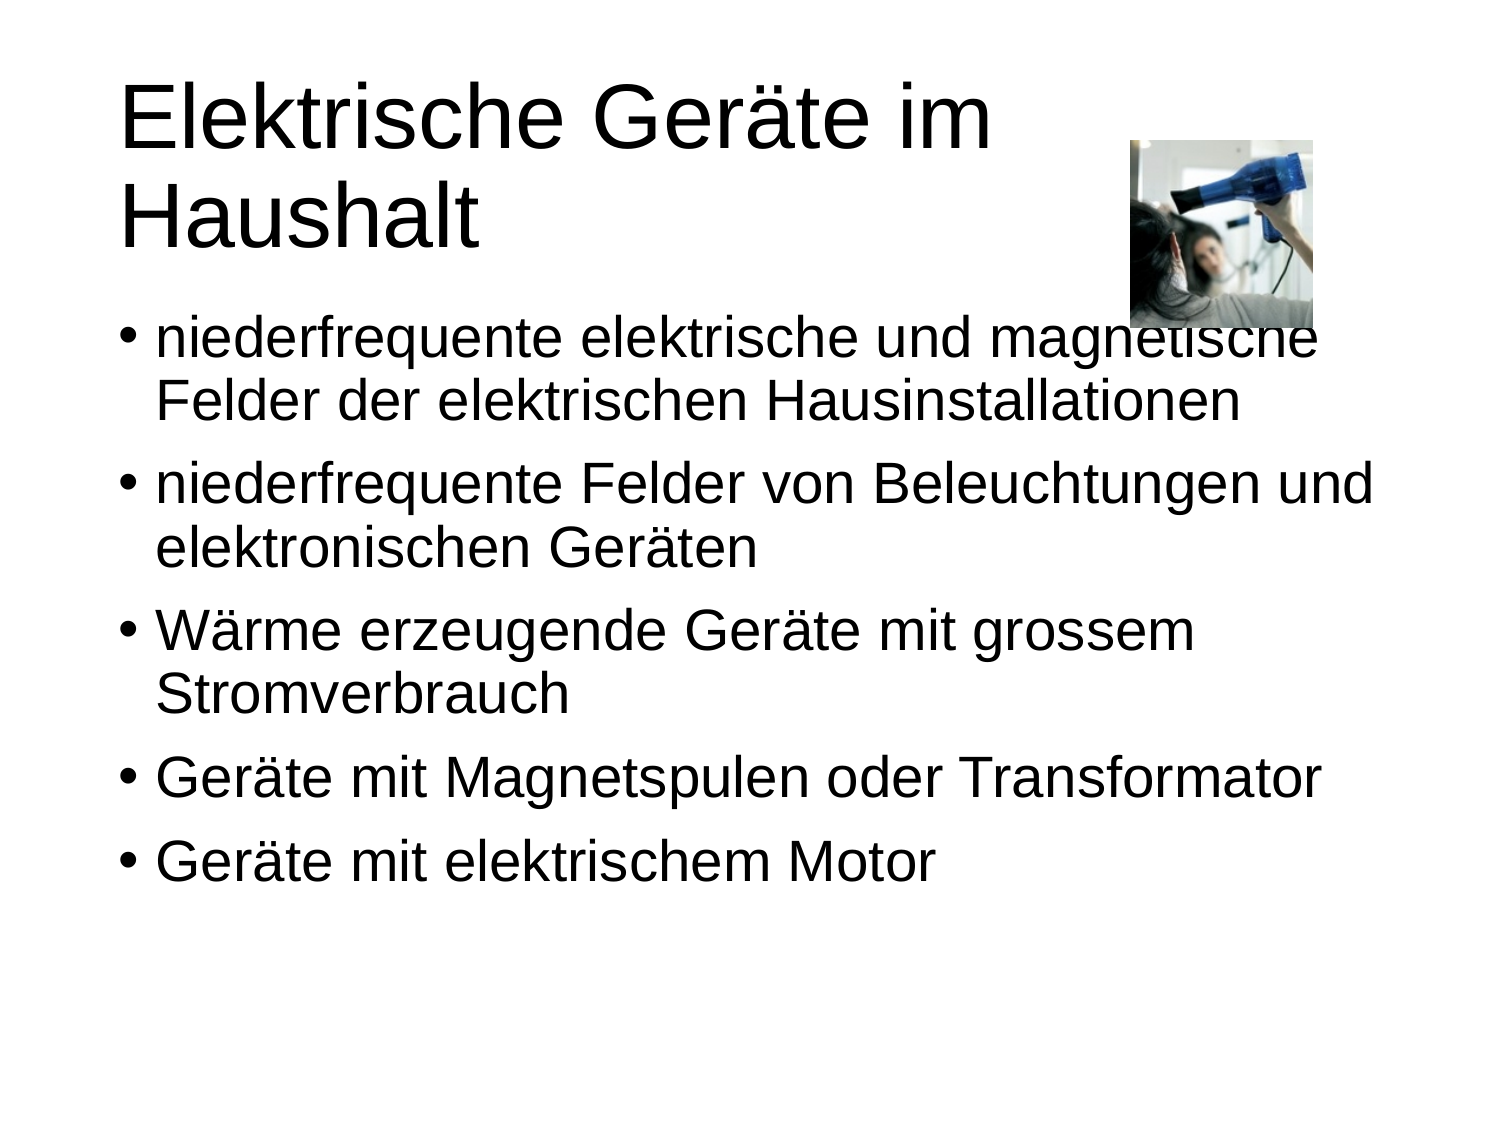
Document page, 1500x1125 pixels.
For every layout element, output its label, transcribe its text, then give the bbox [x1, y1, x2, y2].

title Elektrische Geräte im Haushalt [103, 59, 1397, 278]
picture [1130, 140, 1313, 329]
list niederfrequente elektrische und magnetische Felder der elektrischen Hausinstallationen niederfrequente Felder von Beleuchtungen und elektronischen Geräten Wärme erzeugende Geräte mit grossem Stromverbrauch Geräte mit Magnetspulen oder Transformator Geräte mit elektrischem Motor [103, 299, 1397, 1014]
